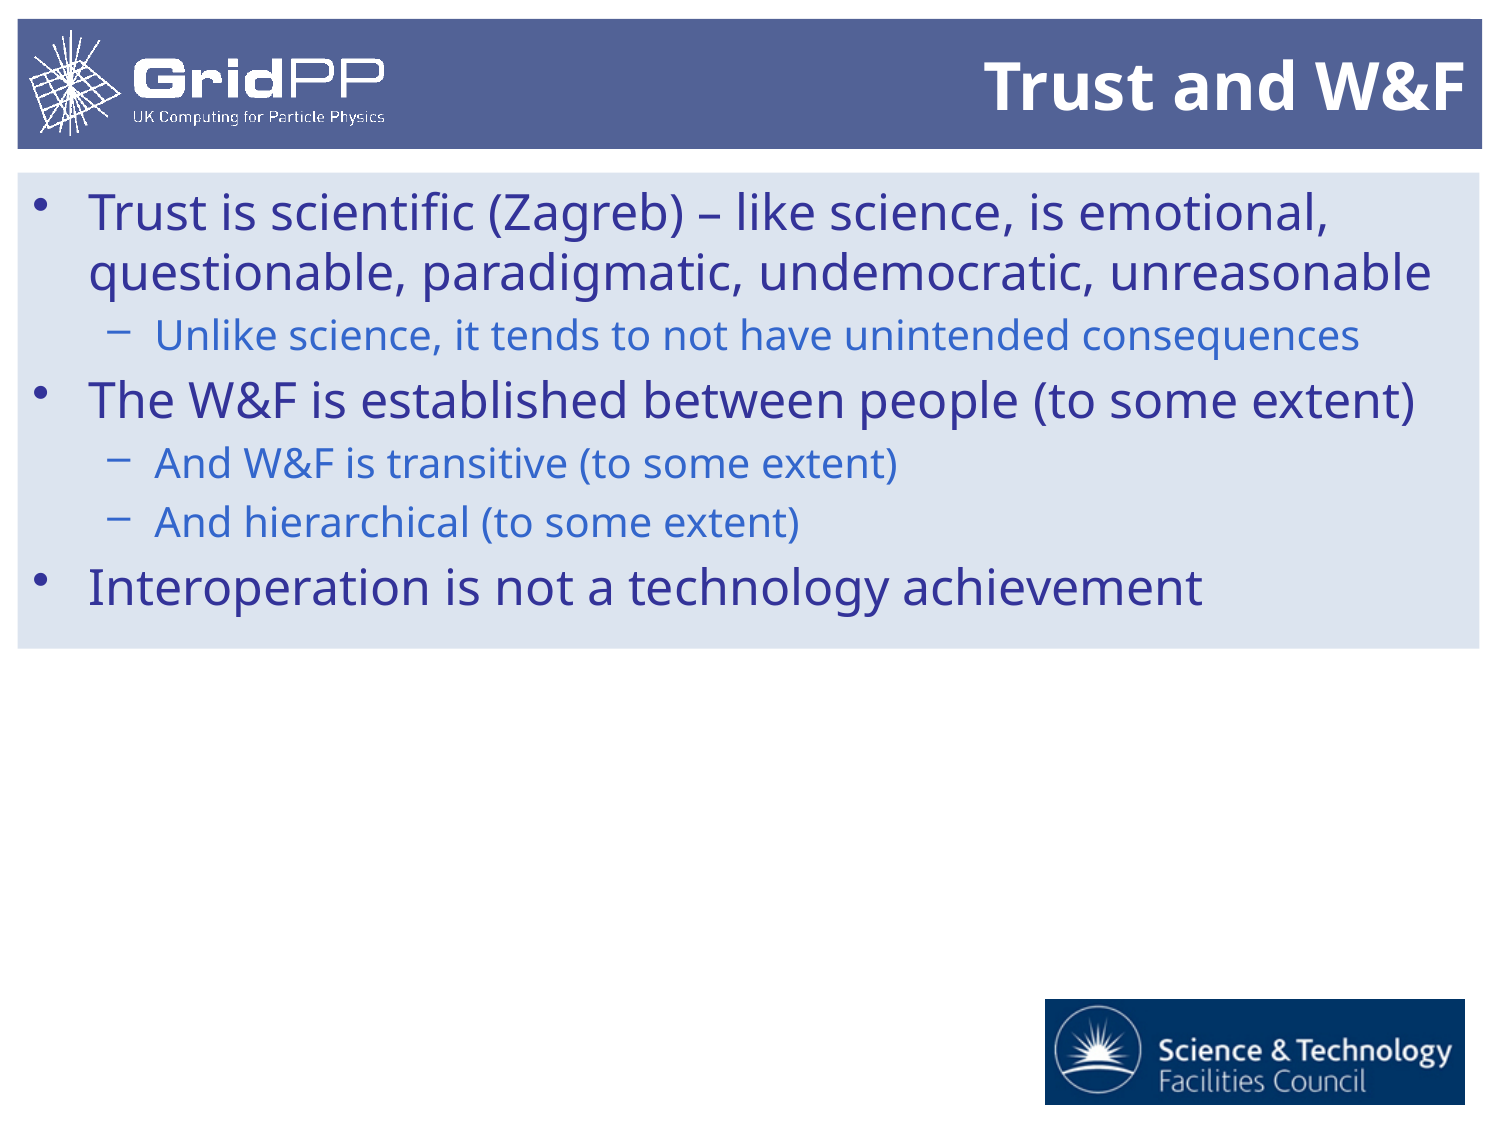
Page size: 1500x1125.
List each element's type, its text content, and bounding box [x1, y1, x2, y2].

title Trust and W&F [513, 18, 1483, 150]
list Trust is scientific (Zagreb) – like science, is emotional, questionable, paradigmatic, undemocratic, unreasonable Unlike science, it tends to not have unintended consequences The W&F is established between people (to some extent) And W&F is transitive (to some extent) And hierarchical (to some extent) Interoperation is not a technology achievement [17, 172, 1480, 649]
picture [1045, 999, 1465, 1105]
picture [29, 30, 384, 136]
